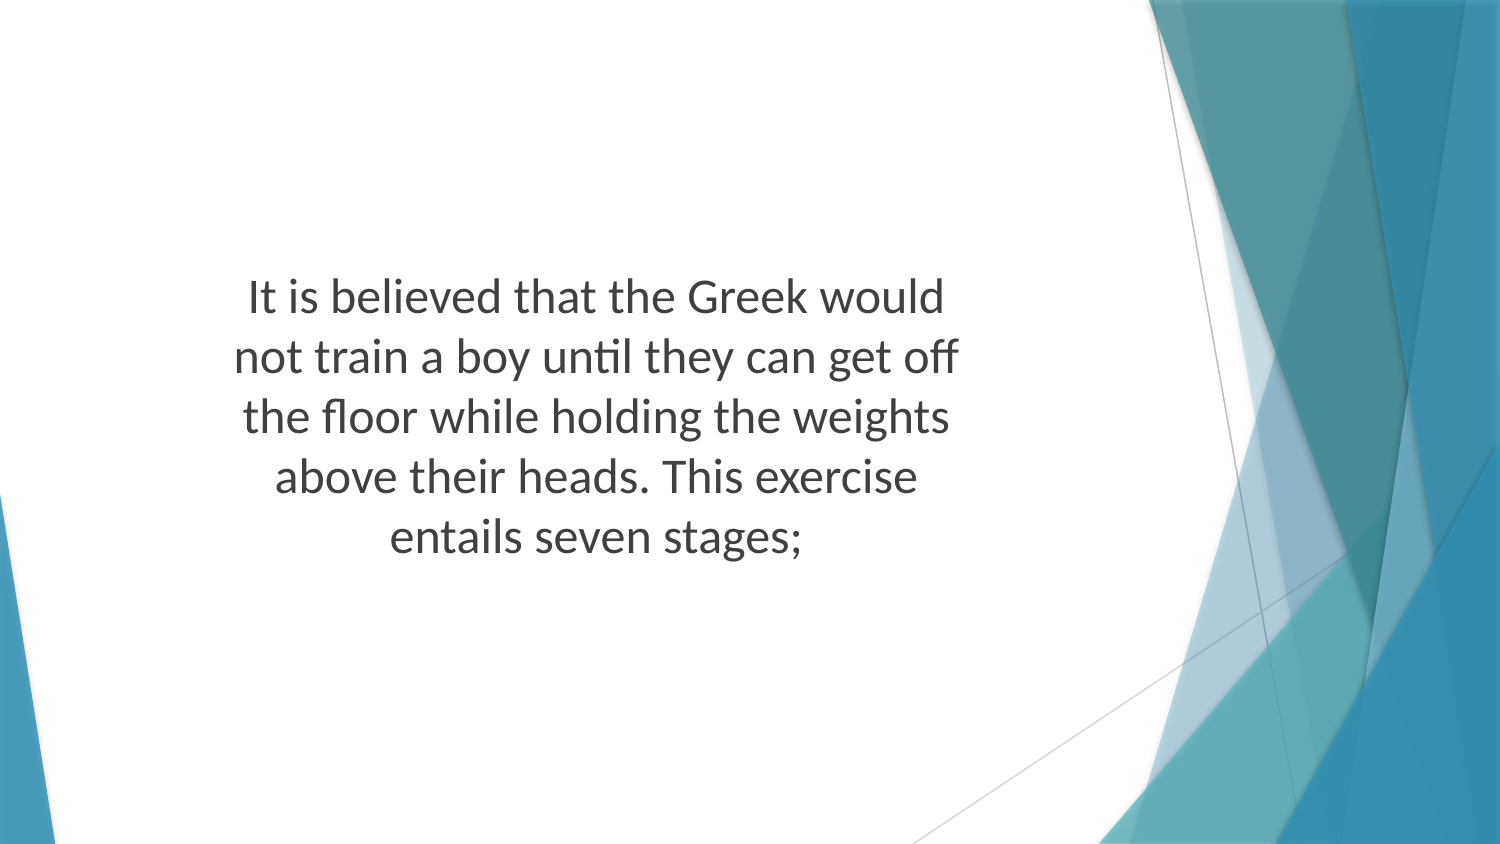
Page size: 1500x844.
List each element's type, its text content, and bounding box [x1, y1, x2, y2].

list It is believed that the Greek would not train a boy until they can get off the floor while holding the weights above their heads. This exercise entails seven stages; [218, 256, 975, 588]
